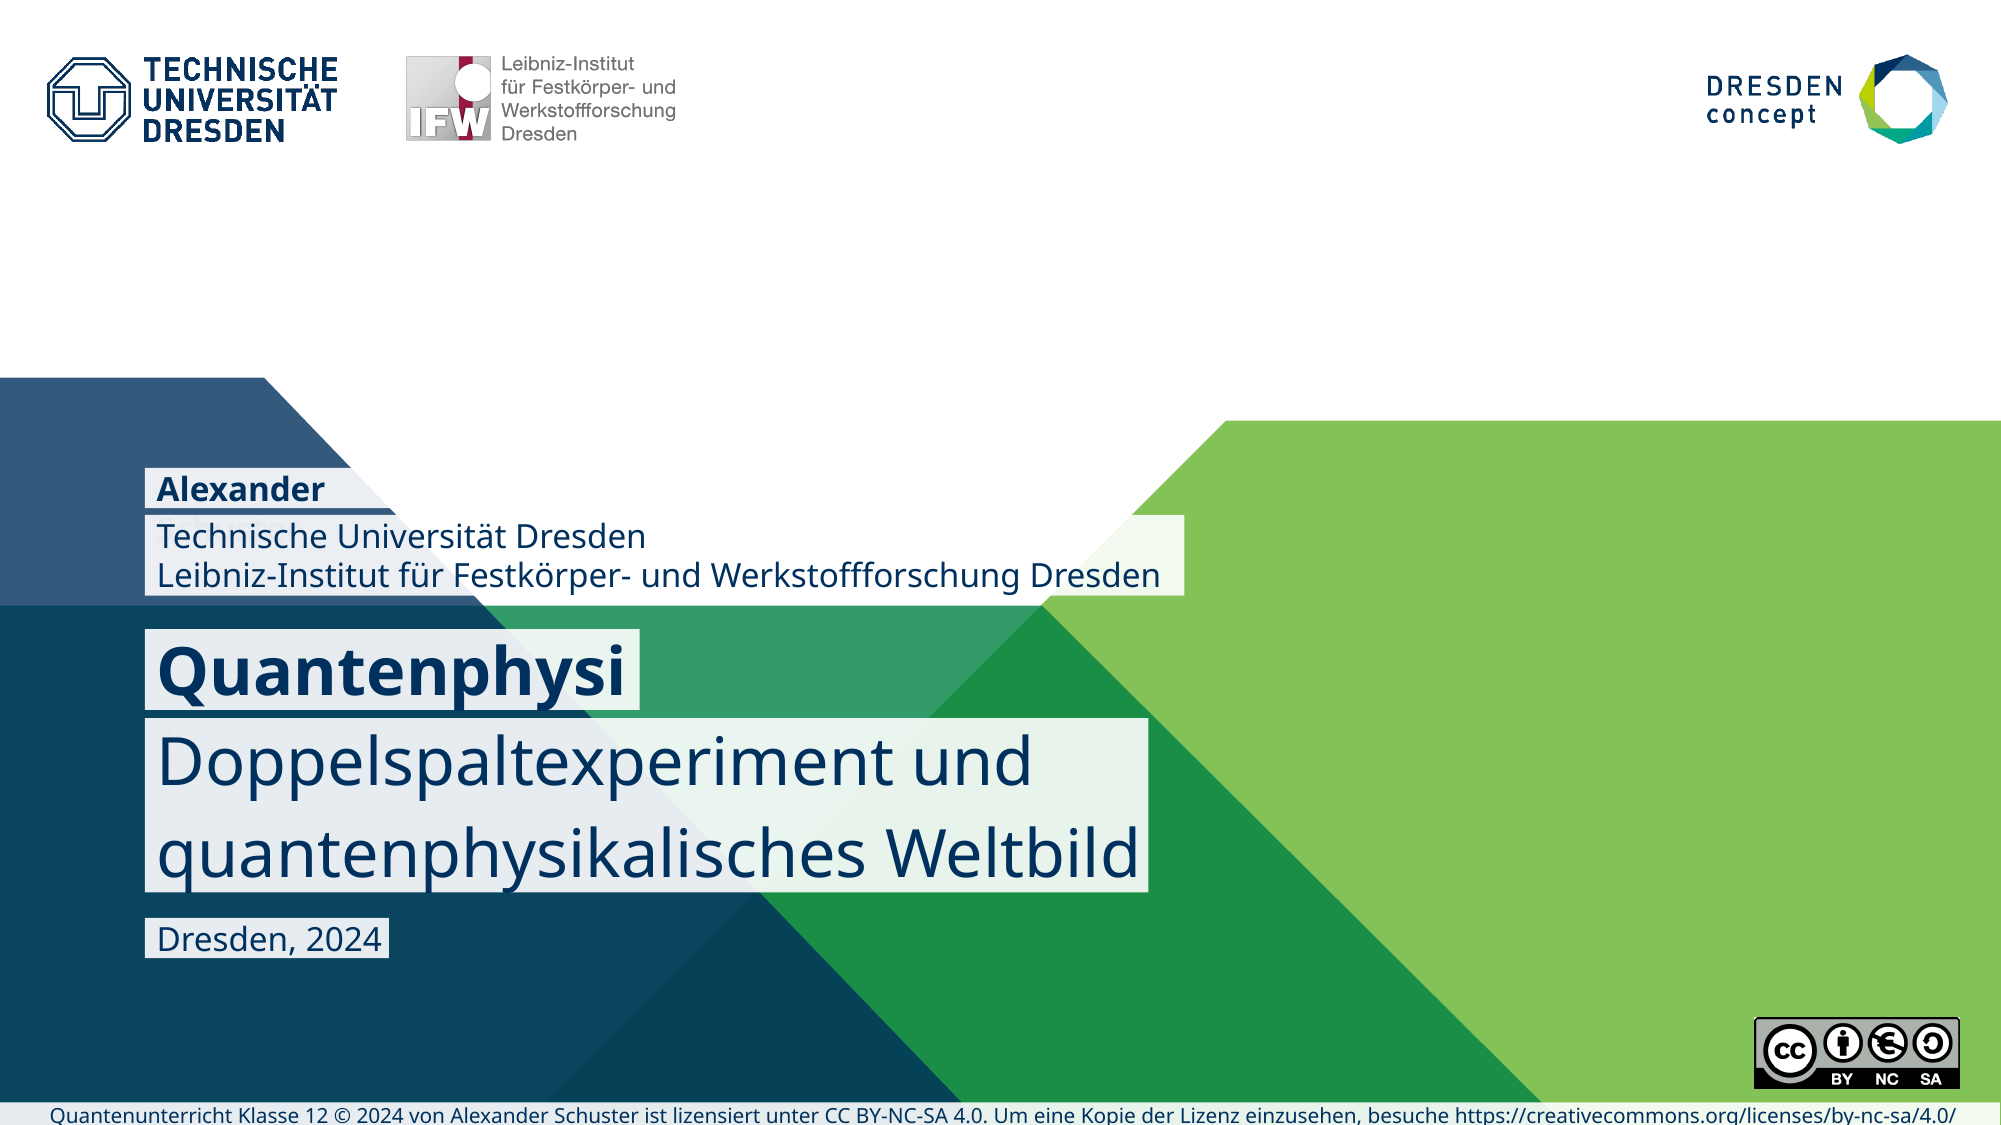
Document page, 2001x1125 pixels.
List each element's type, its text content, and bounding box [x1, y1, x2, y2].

list Alexander Schuster [144, 467, 467, 509]
picture [1754, 1017, 1960, 1090]
list Dresden, 2024 [144, 917, 389, 959]
picture [391, 44, 692, 152]
list Doppelspaltexperiment und quantenphysikalisches Weltbild [144, 718, 1149, 893]
picture [1707, 54, 1948, 144]
list Technische Universität Dresden Leibniz-Institut für Festkörper- und Werkstoffforschung Dresden [144, 514, 1185, 596]
picture [47, 57, 337, 142]
text_box Quantenunterricht Klasse 12 © 2024 von Alexander Schuster ist lizensiert unter CC BY-NC-SA 4.0. Um eine Kopie der Lizenz einzusehen, besuche https://creativecommons.org/licenses/by-nc-sa/4.0/ [0, 1102, 2000, 1125]
title Quantenphysik [144, 629, 640, 710]
